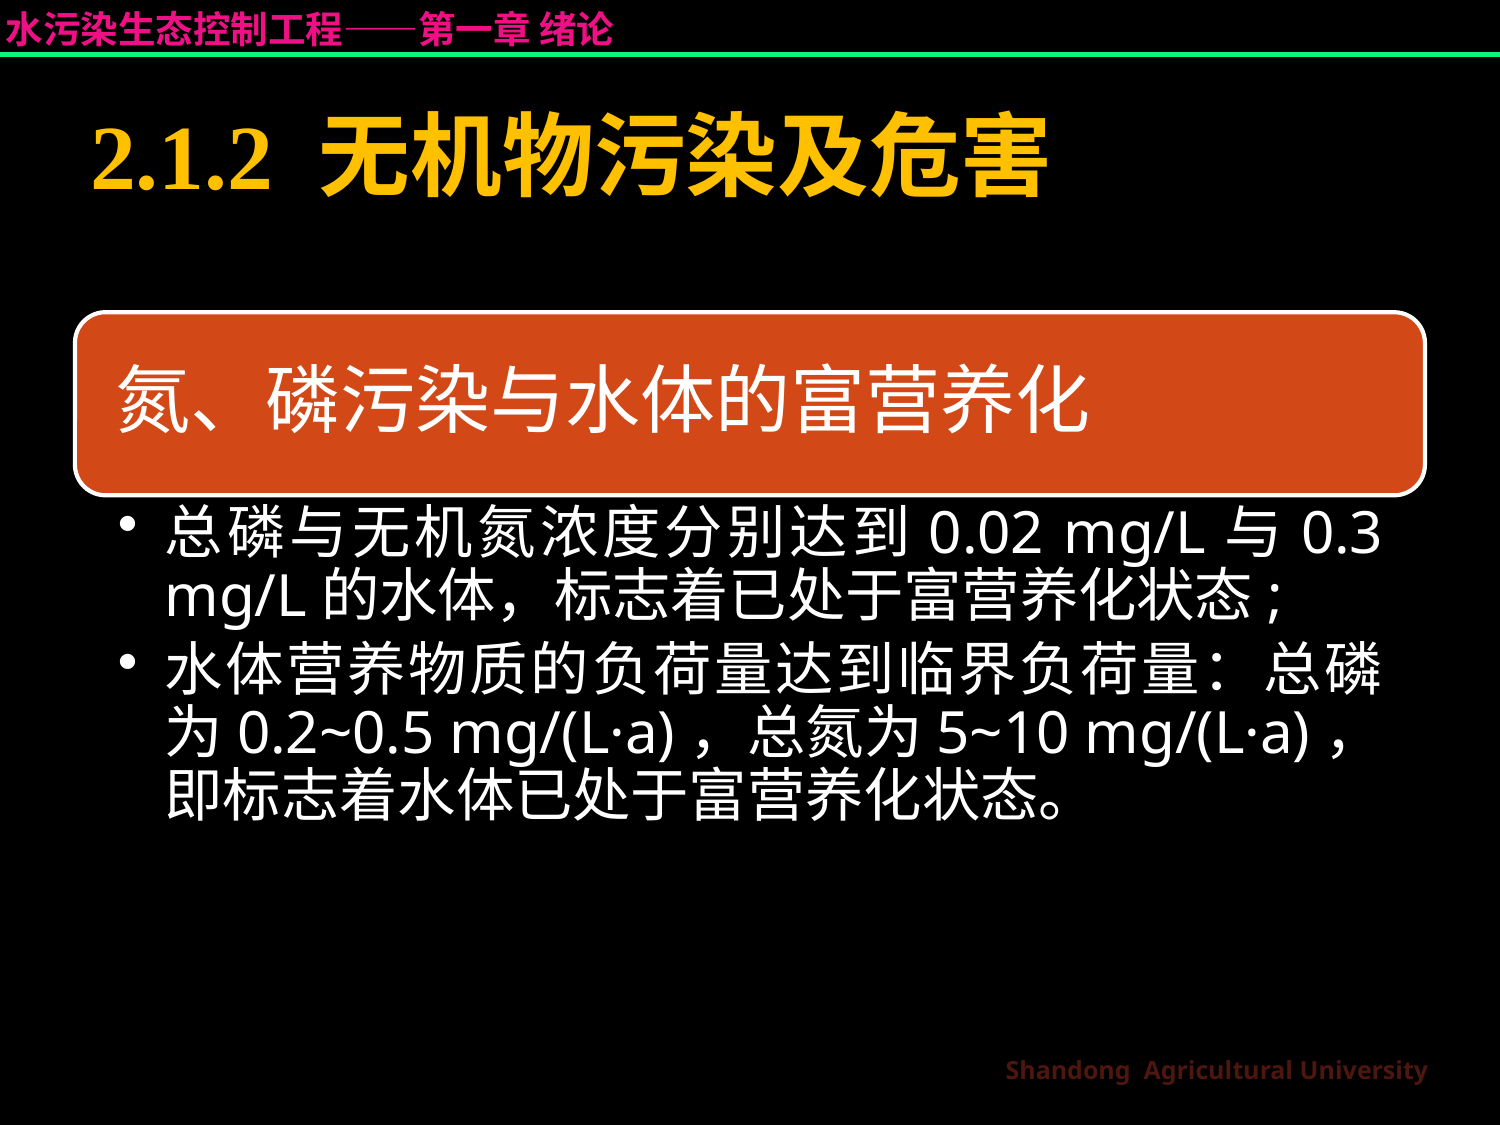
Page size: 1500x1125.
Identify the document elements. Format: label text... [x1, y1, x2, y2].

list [74, 276, 1426, 1020]
title 2.1.2 无机物污染及危害 [75, 59, 1425, 248]
